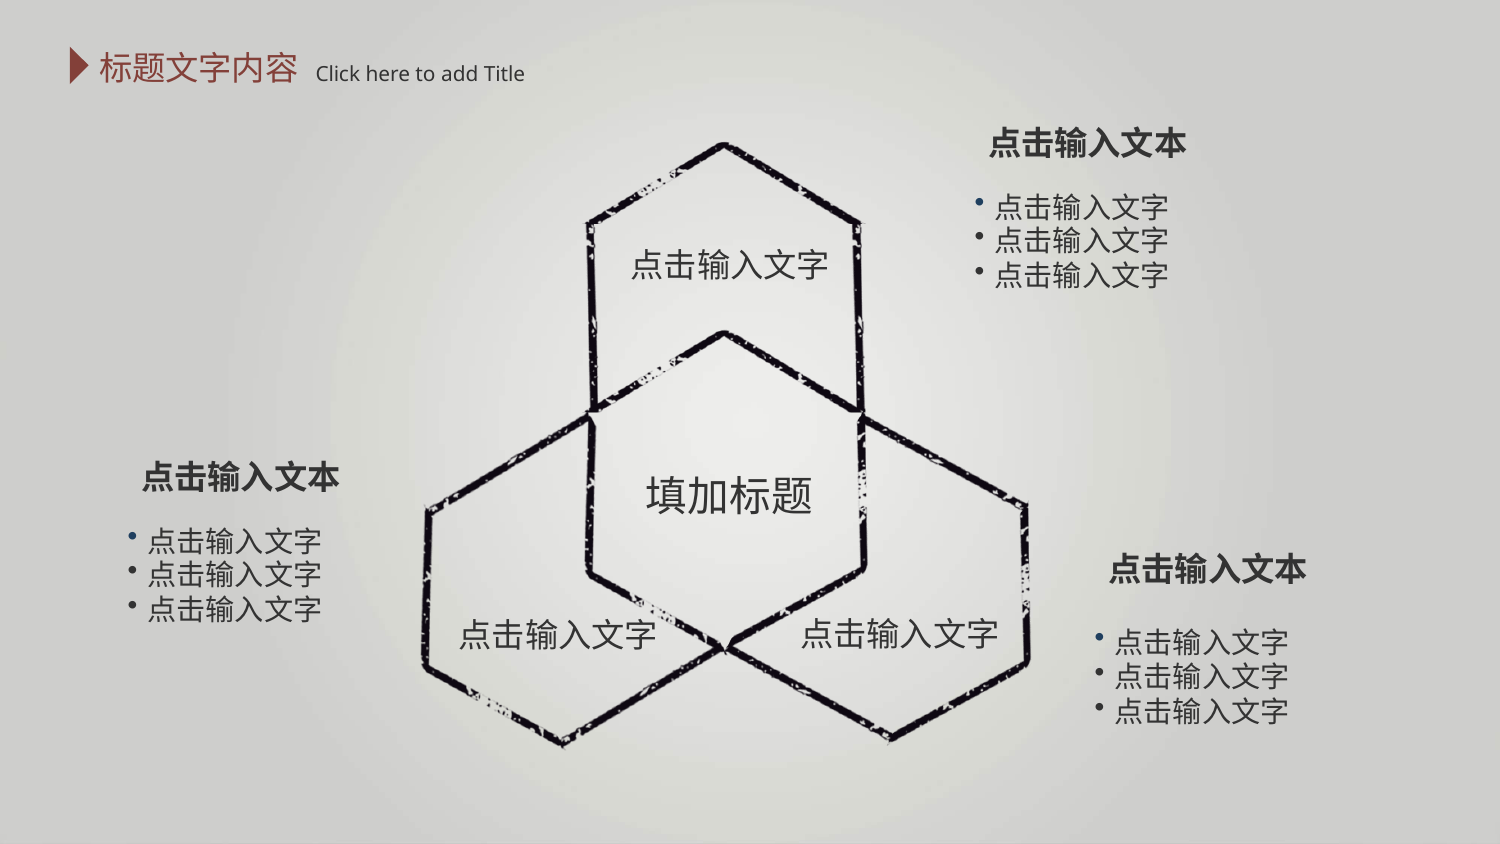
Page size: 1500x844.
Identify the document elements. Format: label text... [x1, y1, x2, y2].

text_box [69, 39, 547, 95]
text_box 点击输入文本 点击输入文字 点击输入文字 点击输入文字 [1097, 540, 1376, 736]
text_box 点击输入文本 点击输入文字 点击输入文字 点击输入文字 [112, 448, 312, 634]
picture [0, 0, 1500, 844]
text_box 点击输入文本 点击输入文字 点击输入文字 点击输入文字 [1097, 114, 1256, 300]
